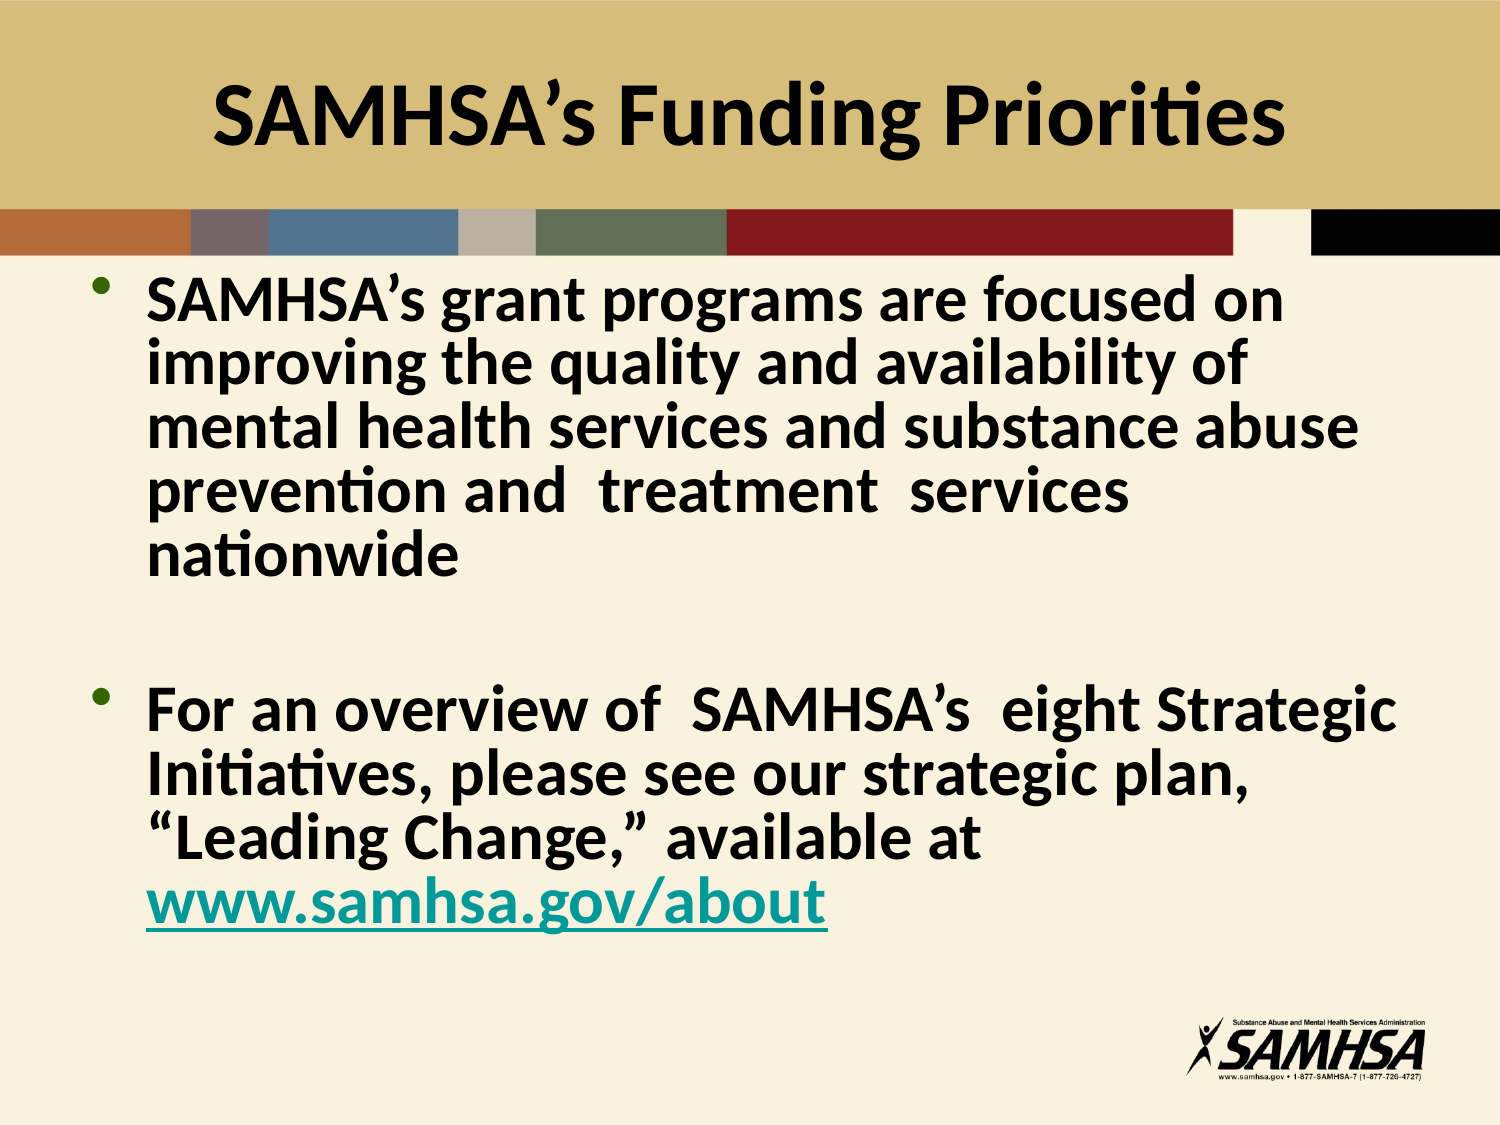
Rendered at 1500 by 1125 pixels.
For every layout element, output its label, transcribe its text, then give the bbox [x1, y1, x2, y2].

title SAMHSA’s Funding Priorities [74, 44, 1426, 173]
picture [0, 0, 1500, 1125]
list SAMHSA’s grant programs are focused on improving the quality and availability of mental health services and substance abuse prevention and treatment services nationwide For an overview of SAMHSA’s eight Strategic Initiatives, please see our strategic plan, “Leading Change,” available at www.samhsa.gov/about [74, 262, 1426, 1006]
